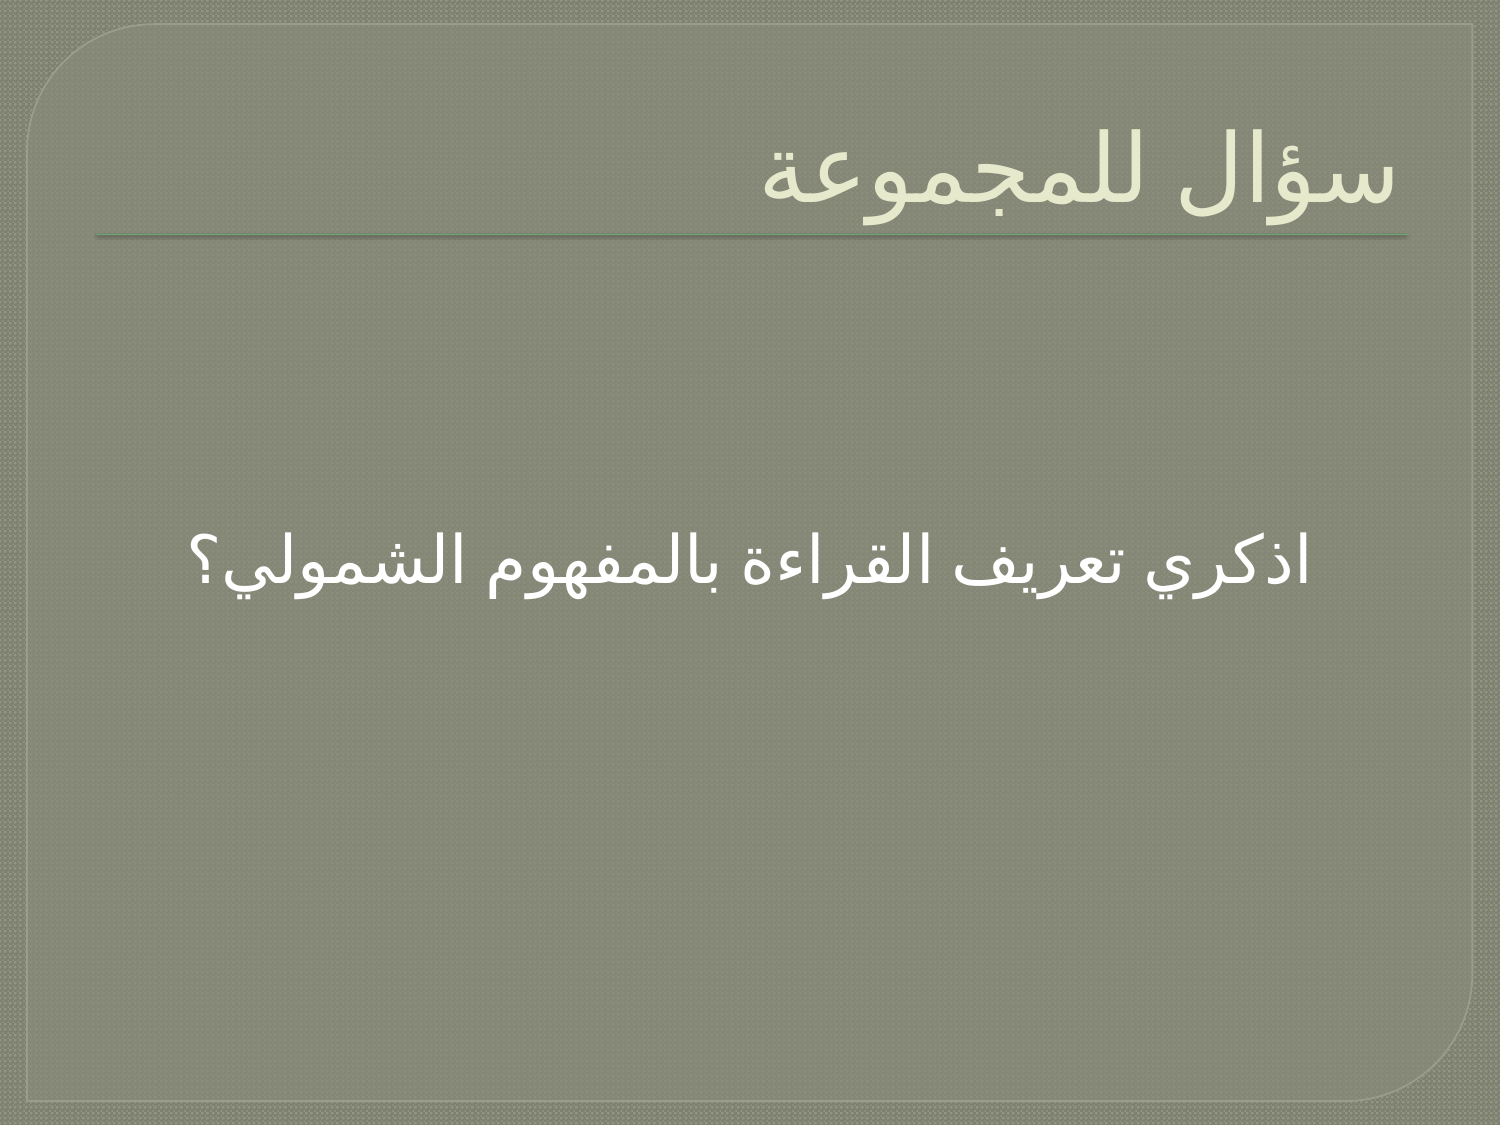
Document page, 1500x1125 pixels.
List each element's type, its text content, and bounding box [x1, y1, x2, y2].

list اذكري تعريف القراءة بالمفهوم الشمولي؟ [75, 270, 1425, 1013]
title سؤال للمجموعة [75, 41, 1425, 230]
